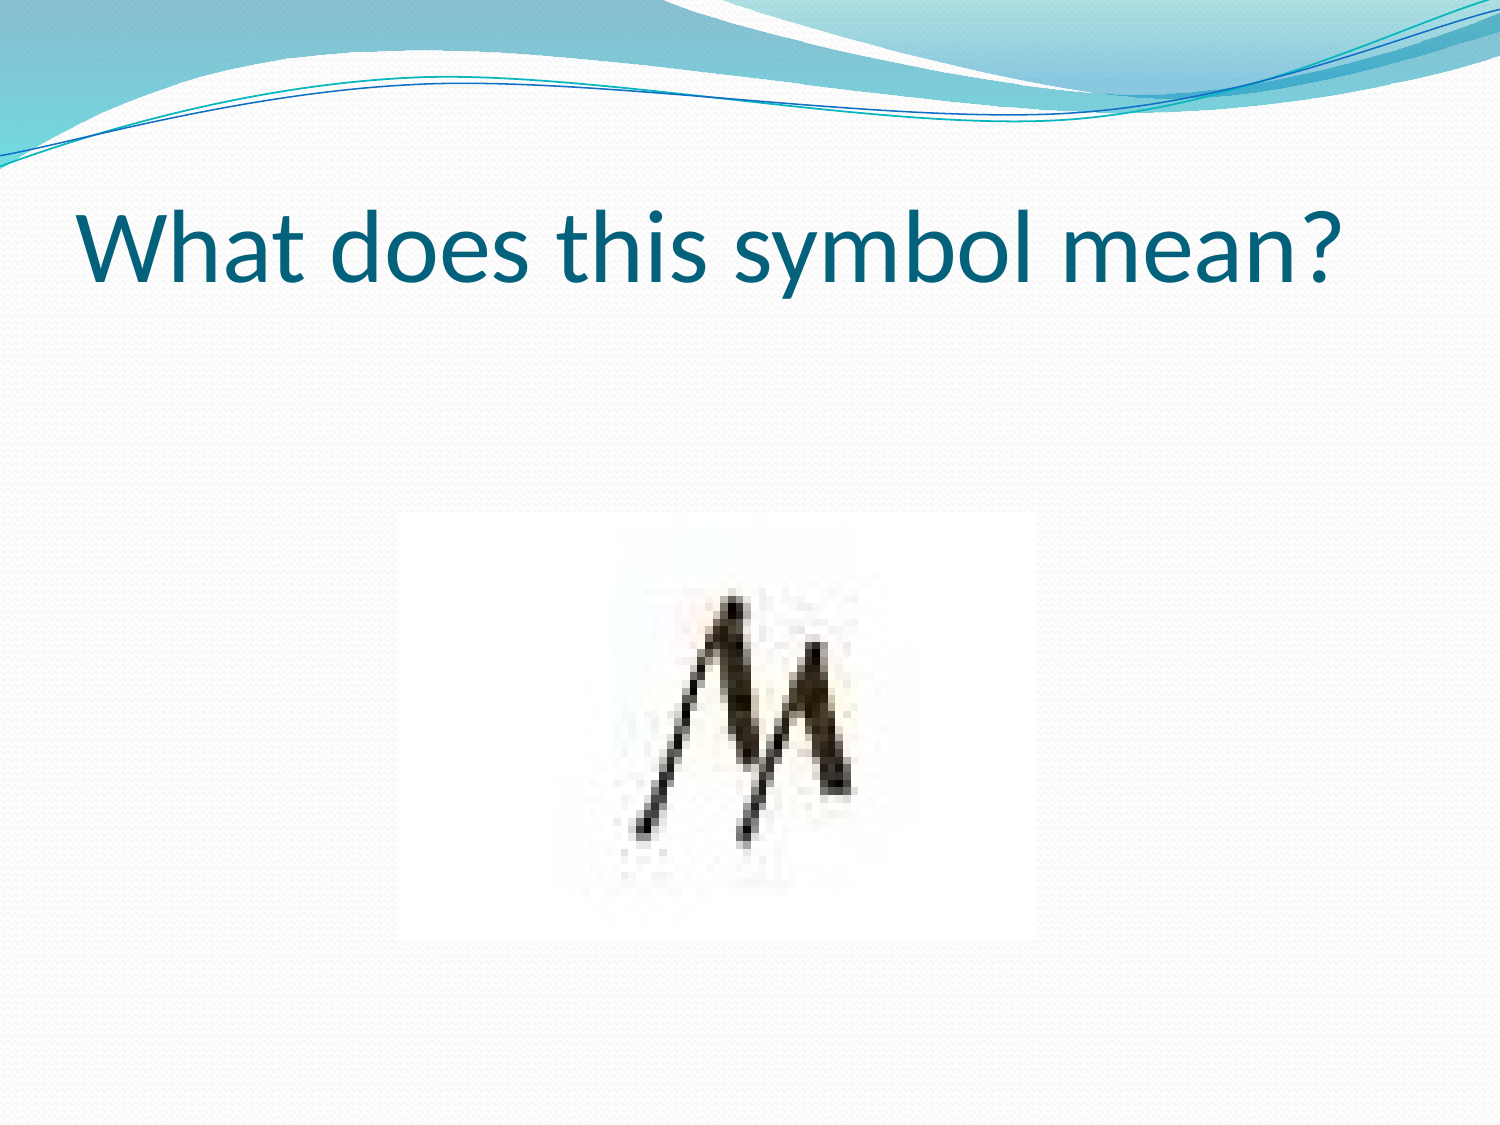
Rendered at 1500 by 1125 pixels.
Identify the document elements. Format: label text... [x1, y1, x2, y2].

title What does this symbol mean? [75, 115, 1425, 303]
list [399, 512, 1036, 942]
